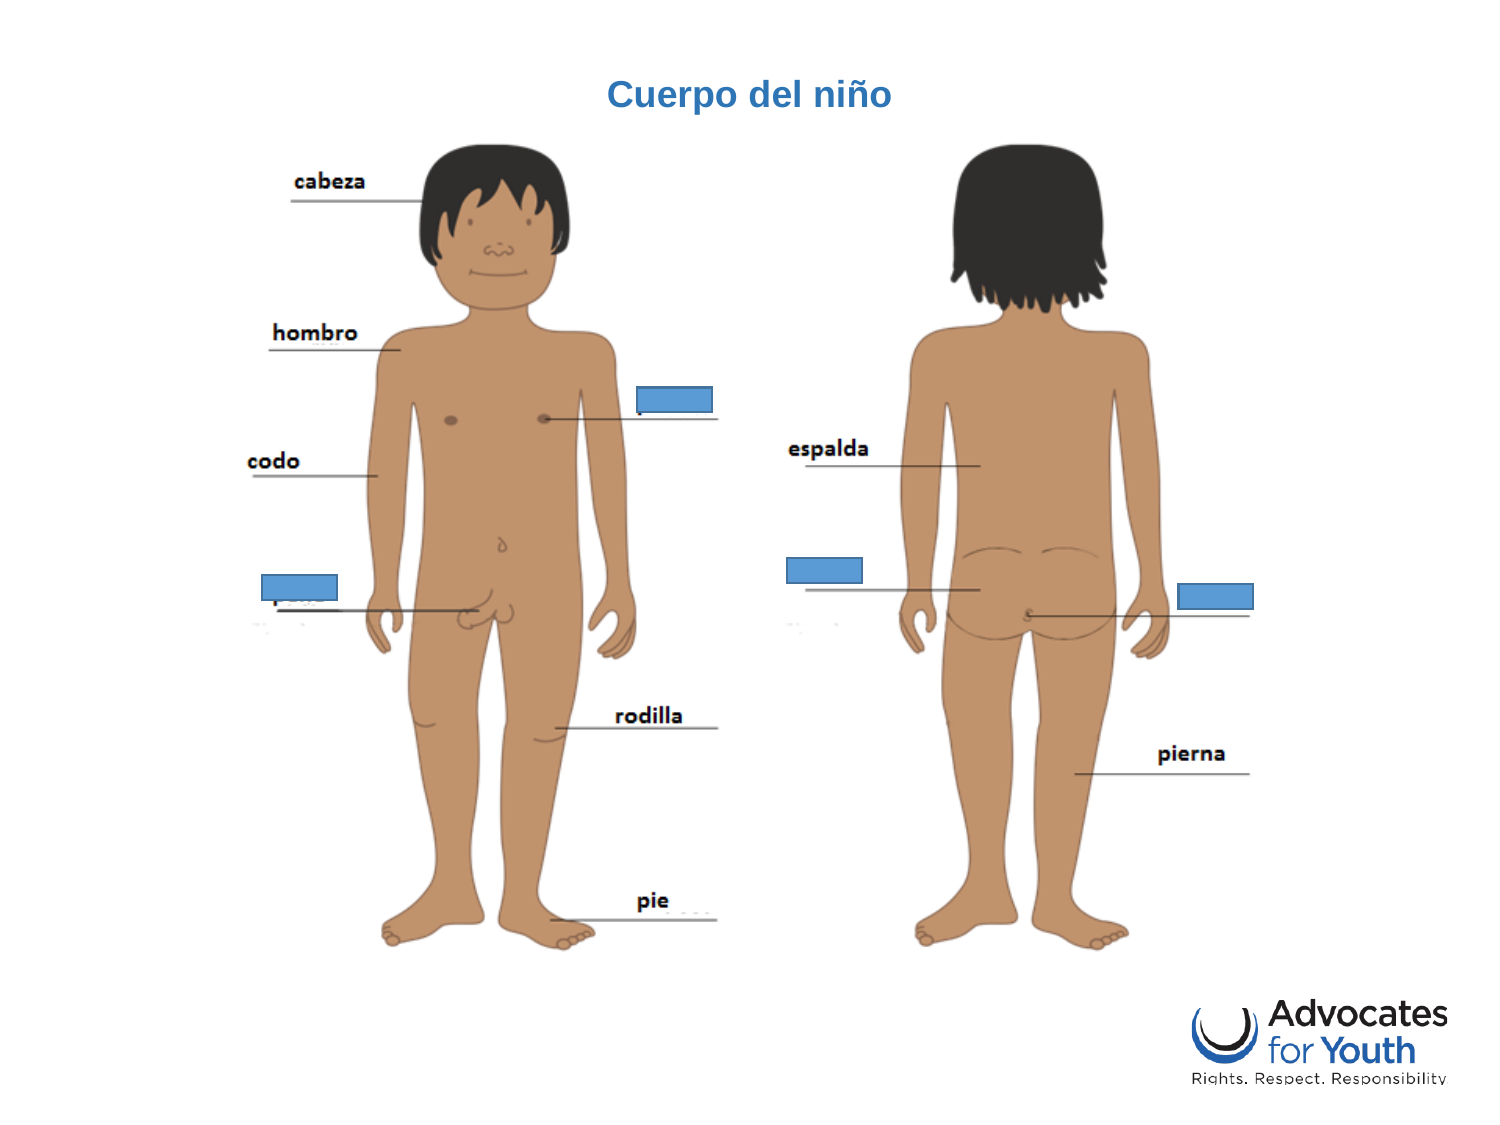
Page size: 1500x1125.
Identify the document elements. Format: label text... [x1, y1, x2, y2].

text_box Cuerpo del niño [187, 62, 1313, 123]
picture [230, 117, 1448, 1085]
